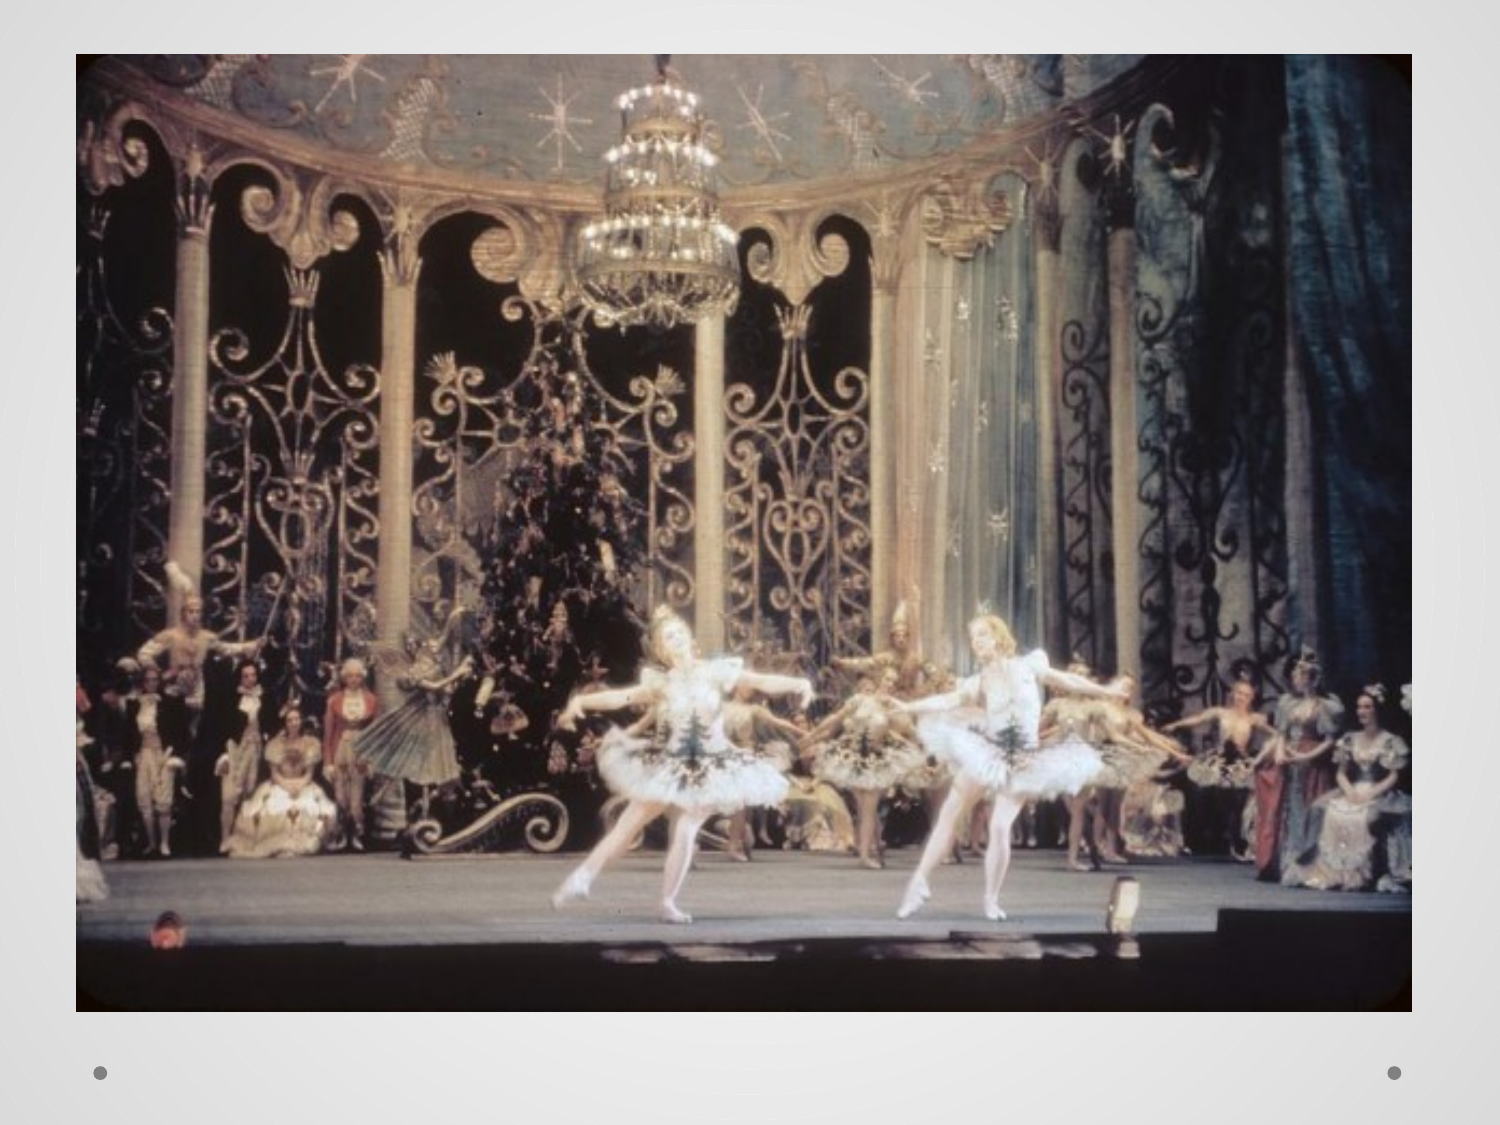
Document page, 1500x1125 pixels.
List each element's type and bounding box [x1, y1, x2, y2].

picture [76, 54, 1412, 1012]
